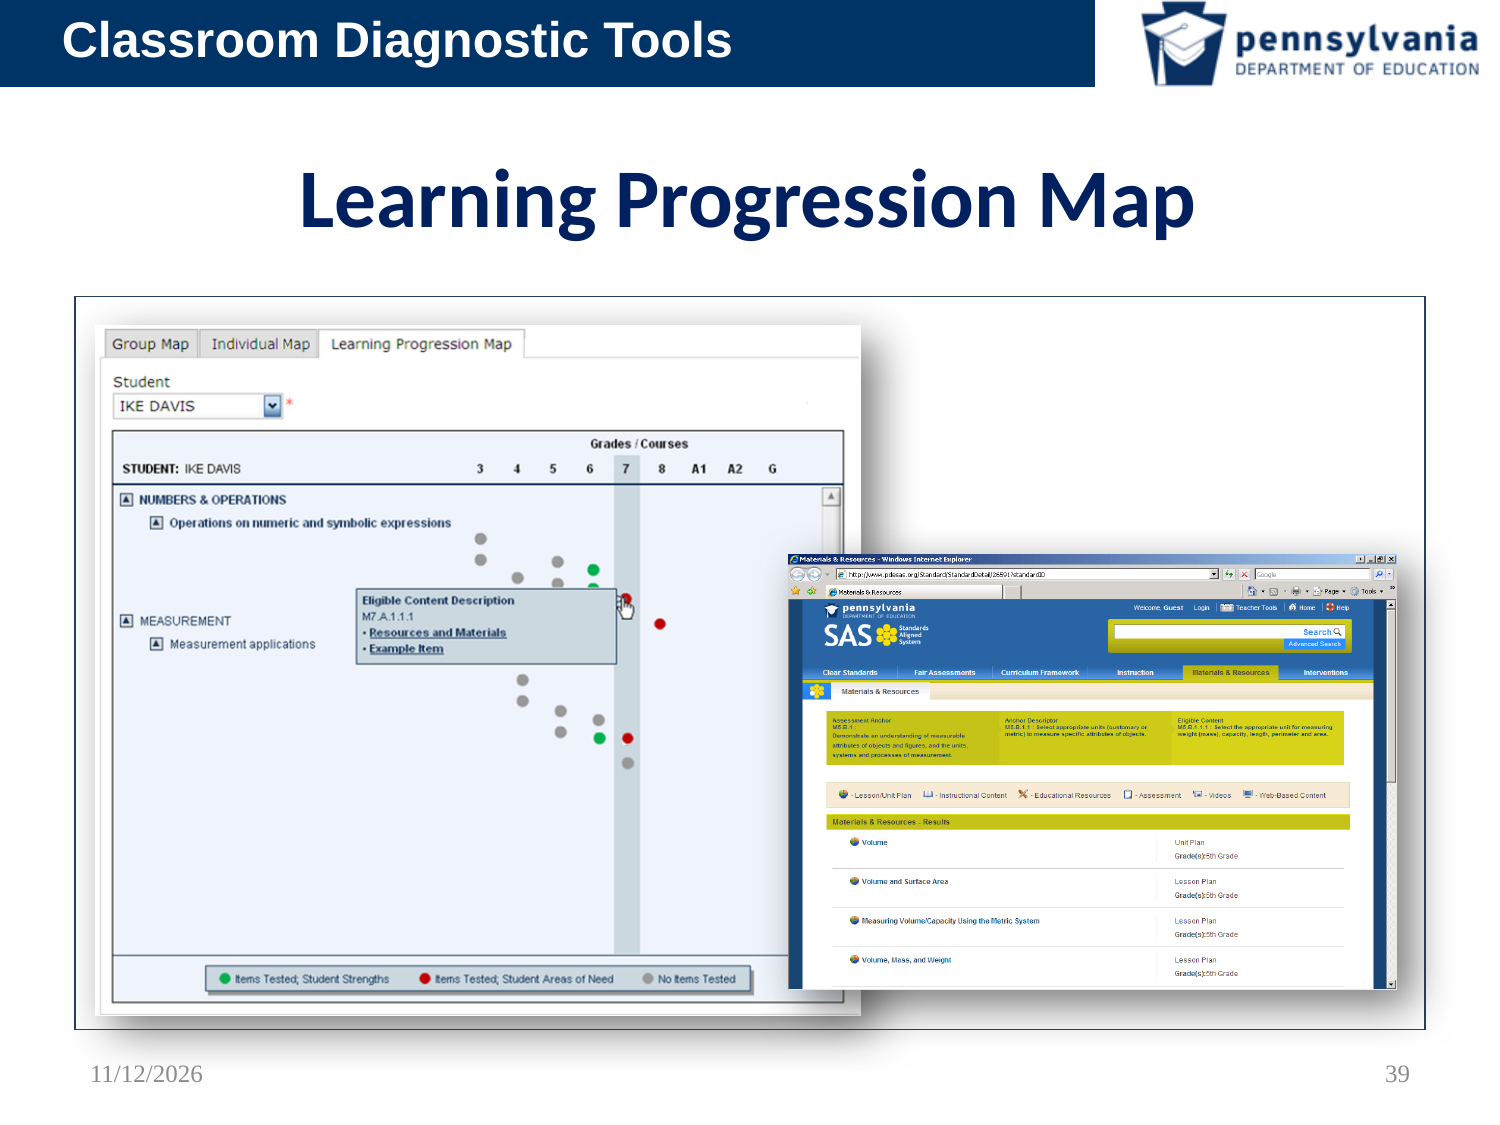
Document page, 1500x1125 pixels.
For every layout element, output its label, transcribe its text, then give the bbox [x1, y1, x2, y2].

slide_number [75, 1042, 425, 1103]
list [74, 296, 1426, 1030]
title Learning Progression Map [73, 112, 1424, 277]
picture [95, 325, 1397, 1017]
slide_number 39 [1074, 1042, 1425, 1103]
picture [1134, 0, 1485, 90]
